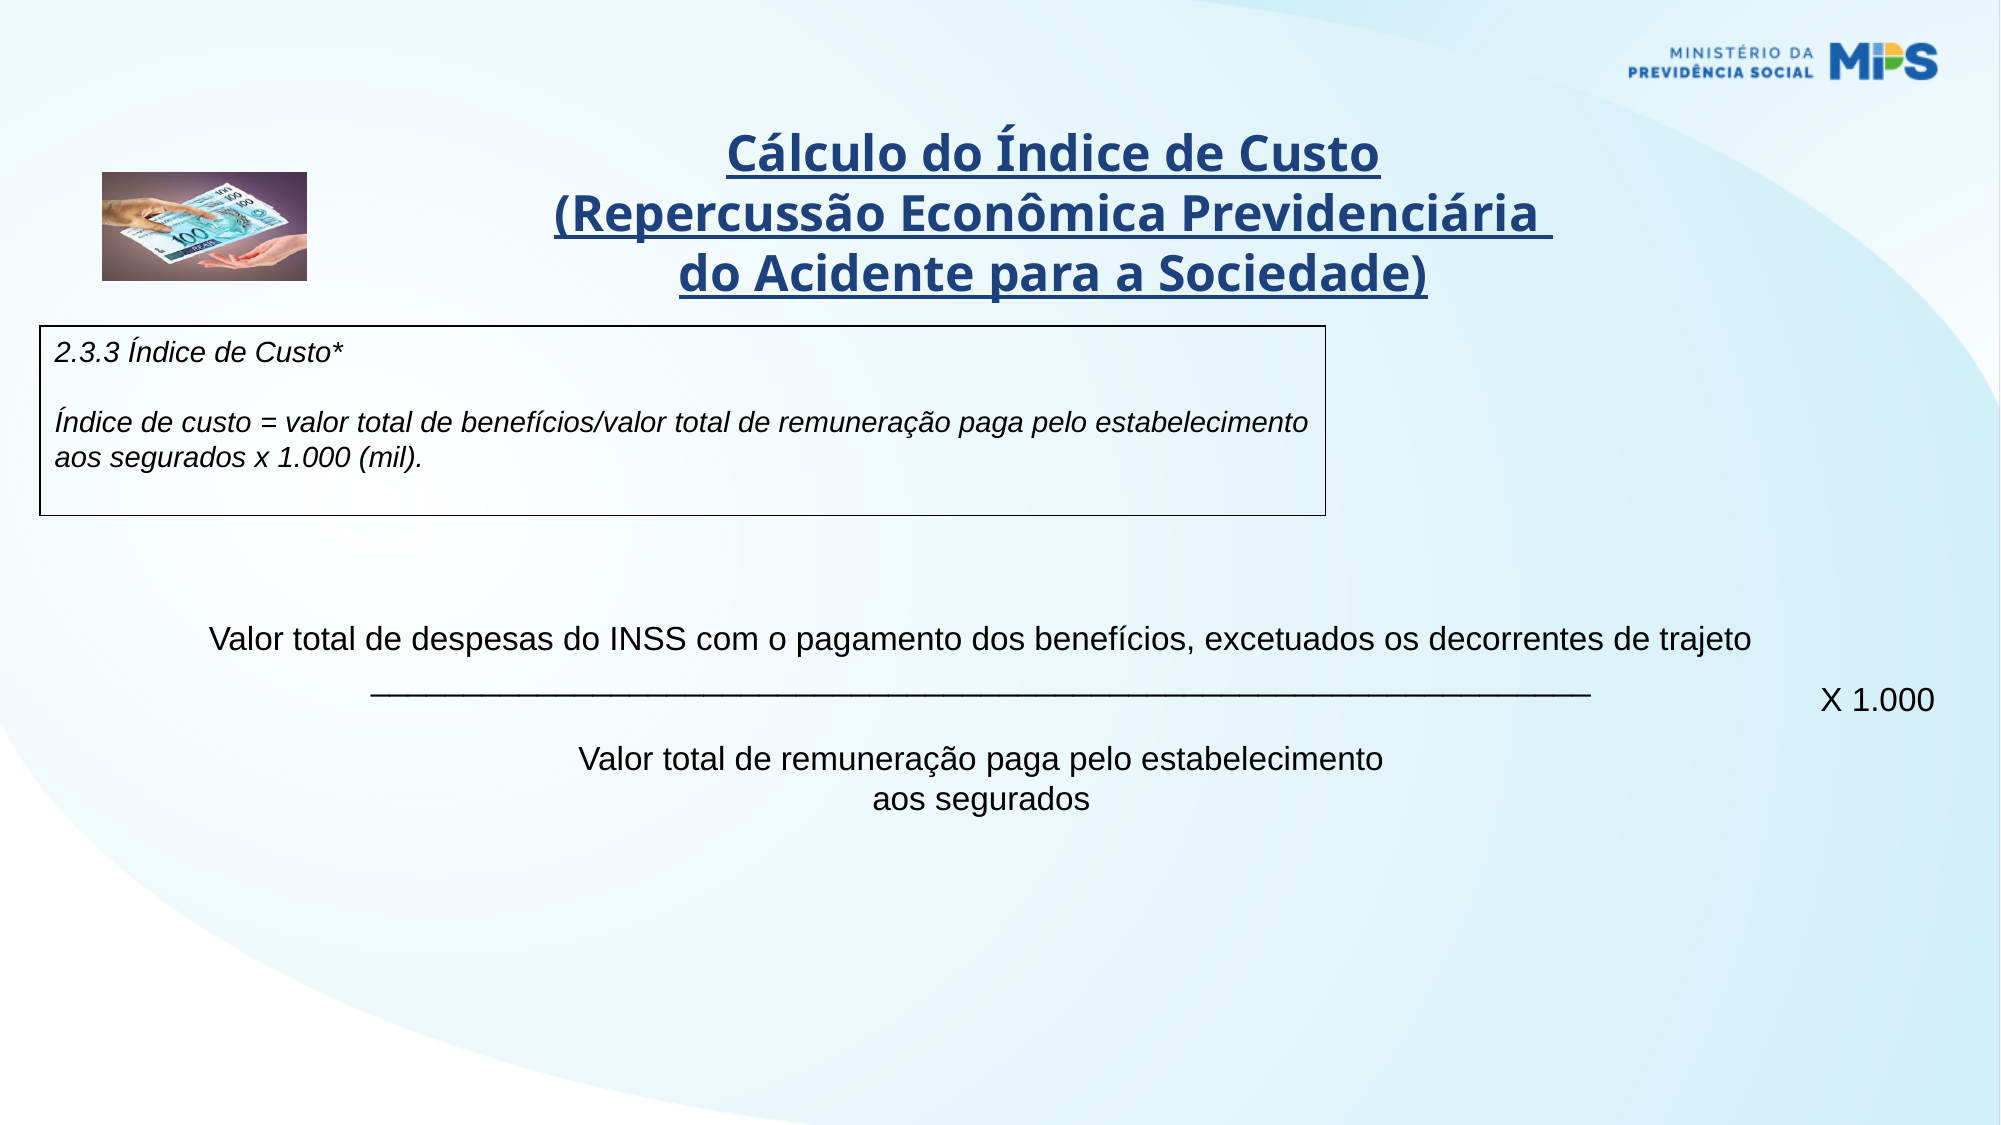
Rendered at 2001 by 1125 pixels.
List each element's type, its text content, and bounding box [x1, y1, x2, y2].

text_box X 1.000 [1805, 670, 1951, 725]
text_box 2.3.3 Índice de Custo* Índice de custo = valor total de benefícios/valor total de remuneração paga pelo estabelecimento aos segurados x 1.000 (mil). [39, 326, 1326, 516]
text_box Cálculo do Índice de Custo (Repercussão Econômica Previdenciária do Acidente para a Sociedade) [198, 113, 1909, 309]
text_box Valor total de despesas do INSS com o pagamento dos benefícios, excetuados os decorrentes de trajeto __________________________________________________________________ Valor total de remuneração paga pelo estabelecimento aos segurados [193, 609, 1770, 824]
picture [0, 0, 2001, 1125]
